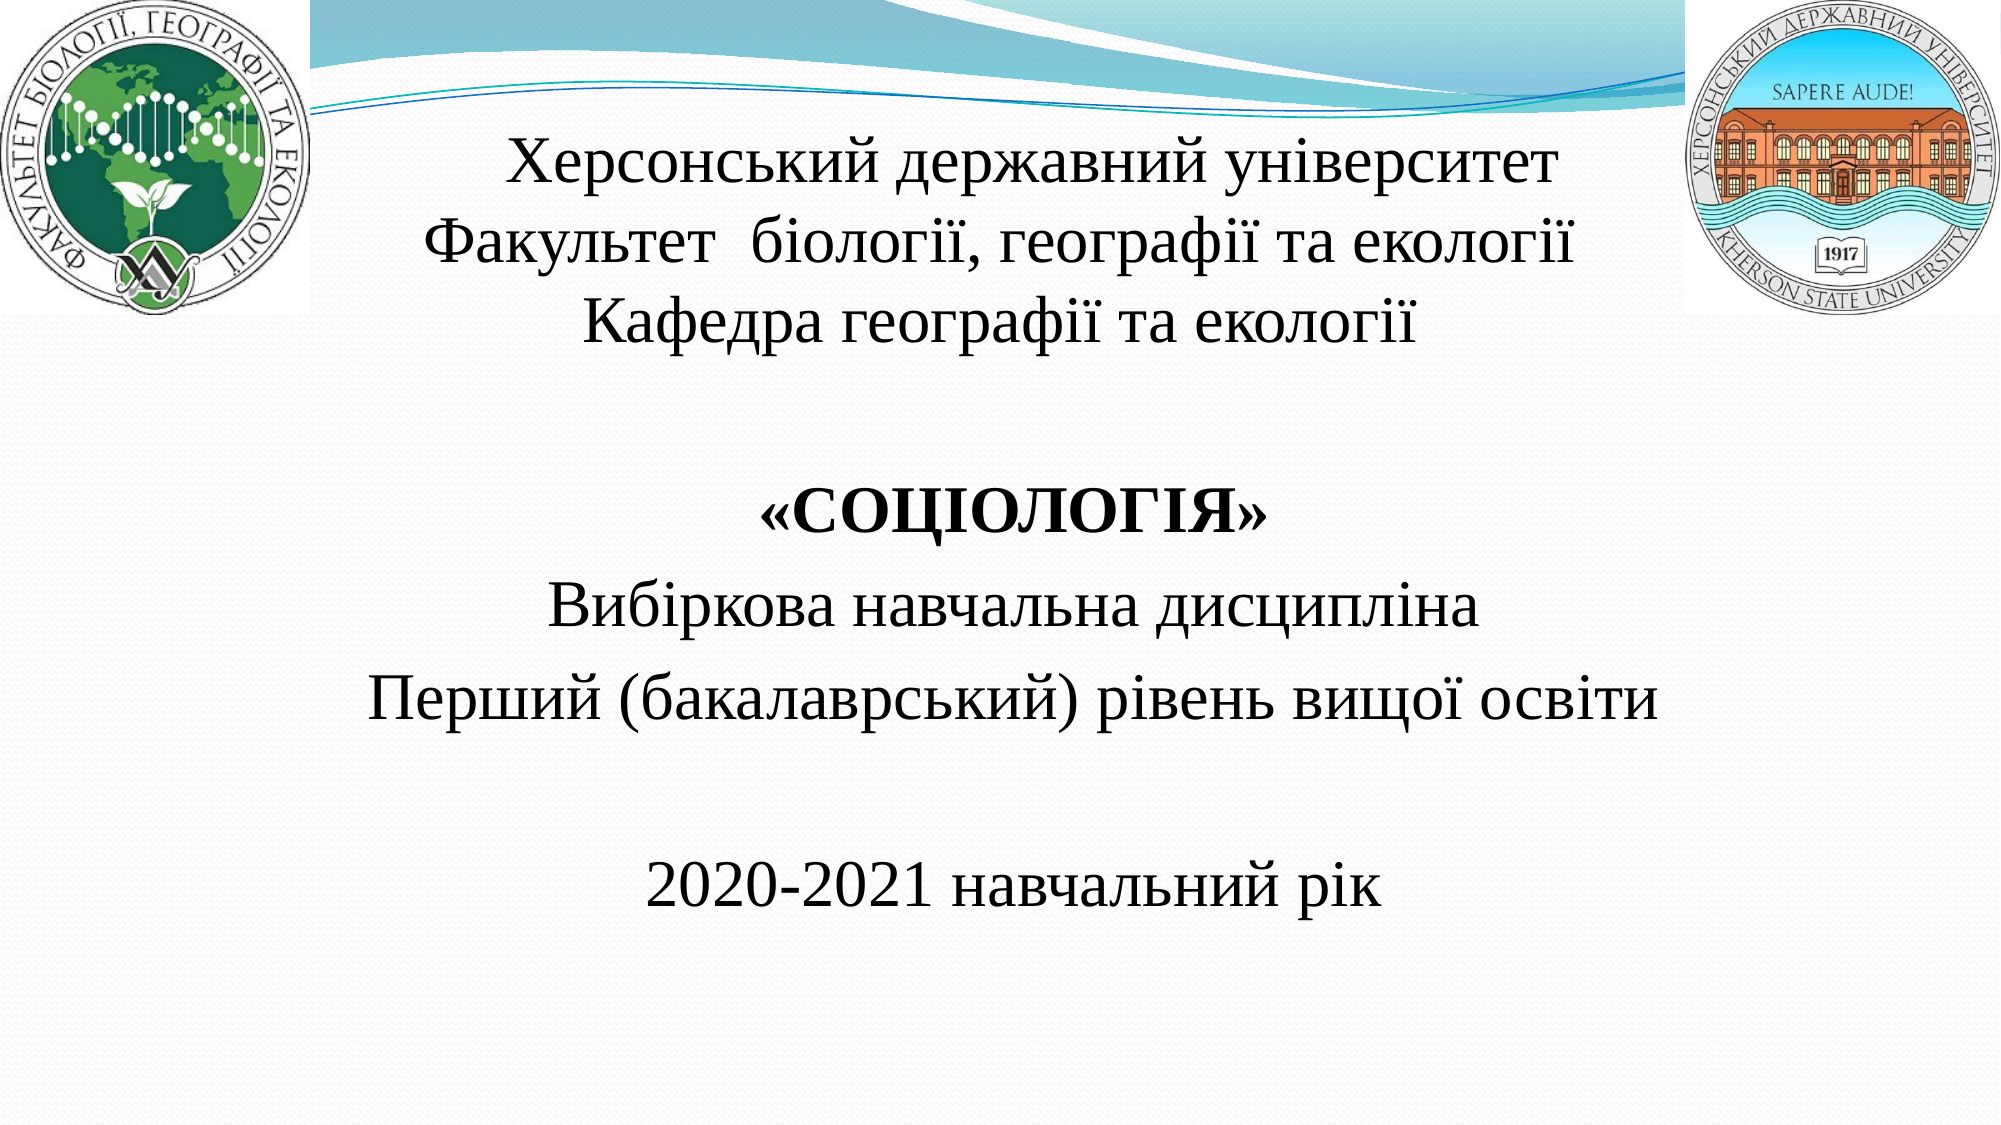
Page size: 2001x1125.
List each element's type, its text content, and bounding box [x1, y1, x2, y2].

picture [1685, 0, 2000, 315]
list «СОЦІОЛОГІЯ» Вибіркова навчальна дисципліна Перший (бакалаврський) рівень вищої освіти 2020-2021 навчальний рік [113, 272, 1916, 1092]
picture [0, 0, 310, 315]
title Херсонський державний університет Факультет біології, географії та екології Кафедра географії та екології [315, 8, 1678, 272]
